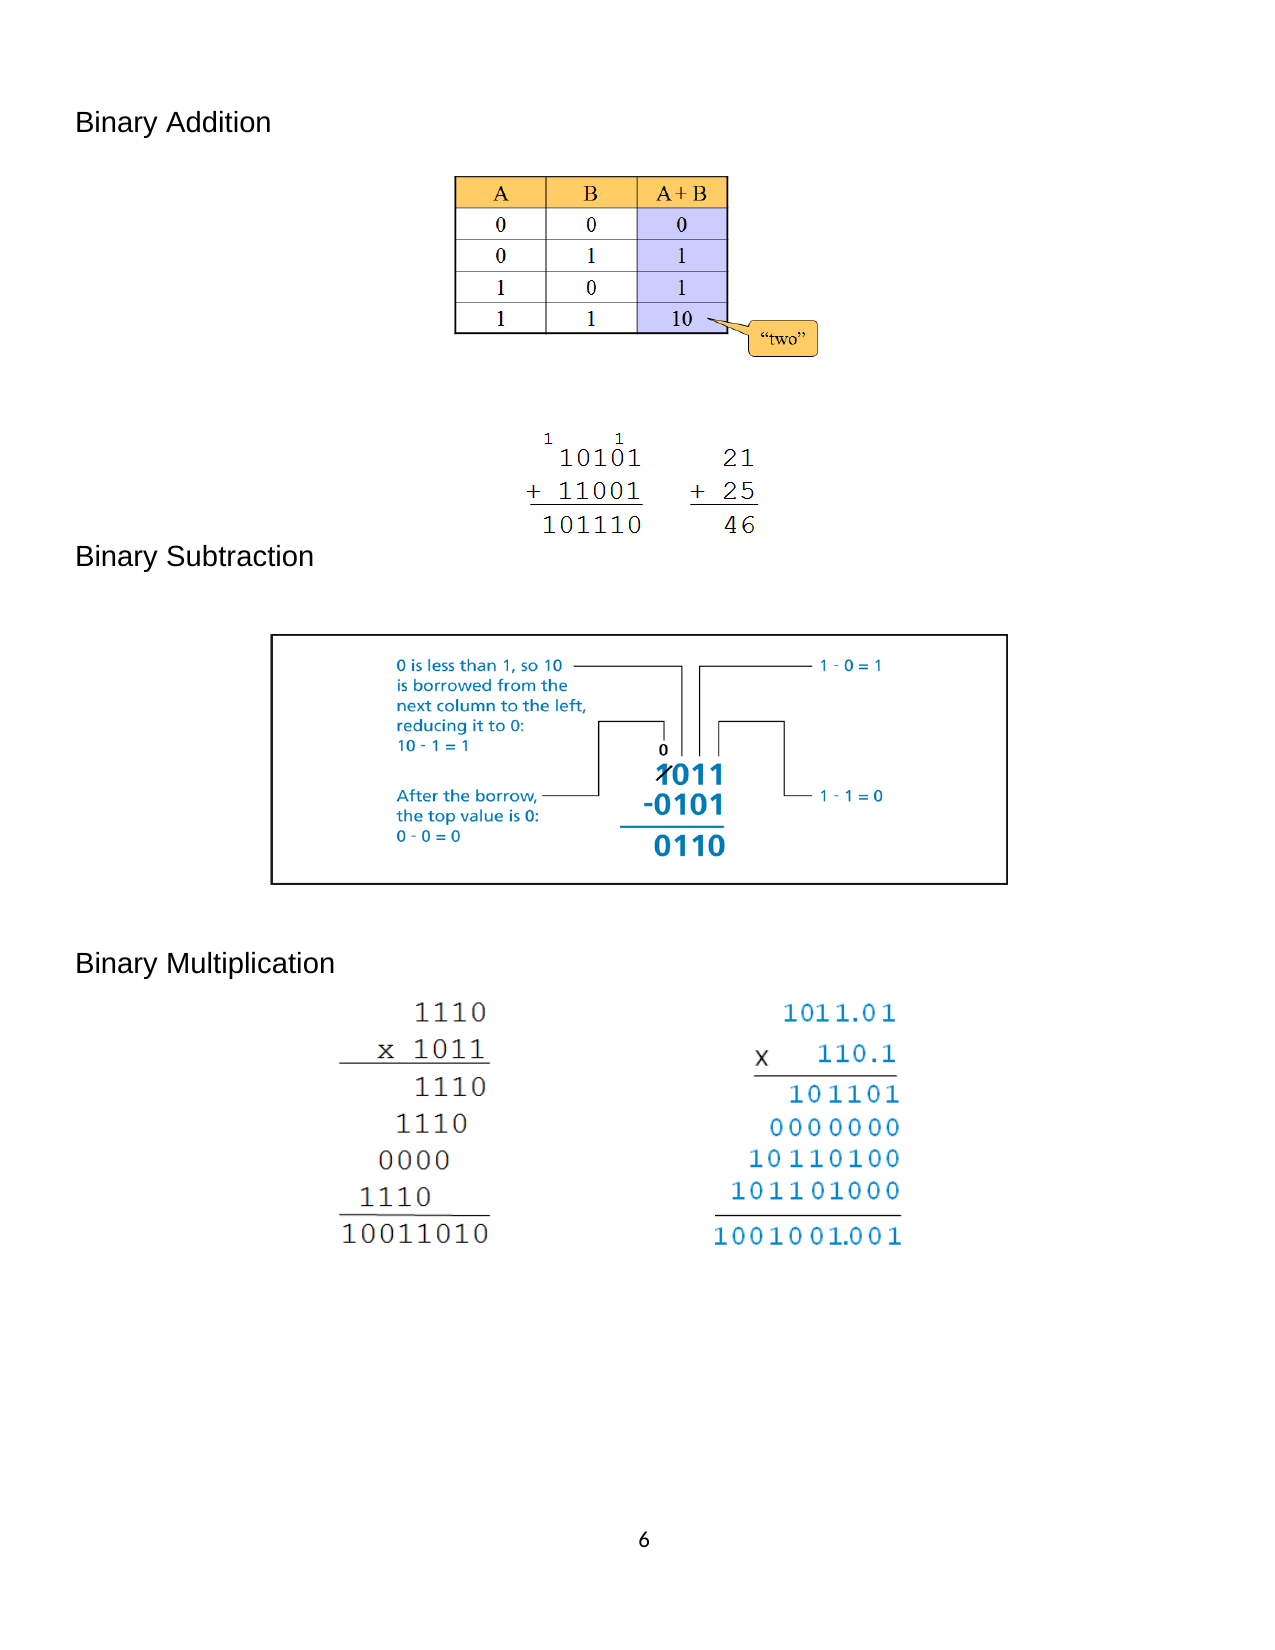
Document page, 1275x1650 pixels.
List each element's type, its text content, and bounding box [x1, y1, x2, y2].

text_box [270, 634, 1008, 885]
slide_number 6 [634, 1524, 655, 1553]
text_box [715, 993, 914, 1258]
text_box Binary Addition [72, 103, 274, 139]
text_box Binary Subtraction [72, 537, 316, 573]
text_box [449, 169, 828, 367]
text_box [519, 427, 759, 540]
text_box [285, 987, 531, 1254]
text_box Binary Multiplication [72, 943, 337, 979]
